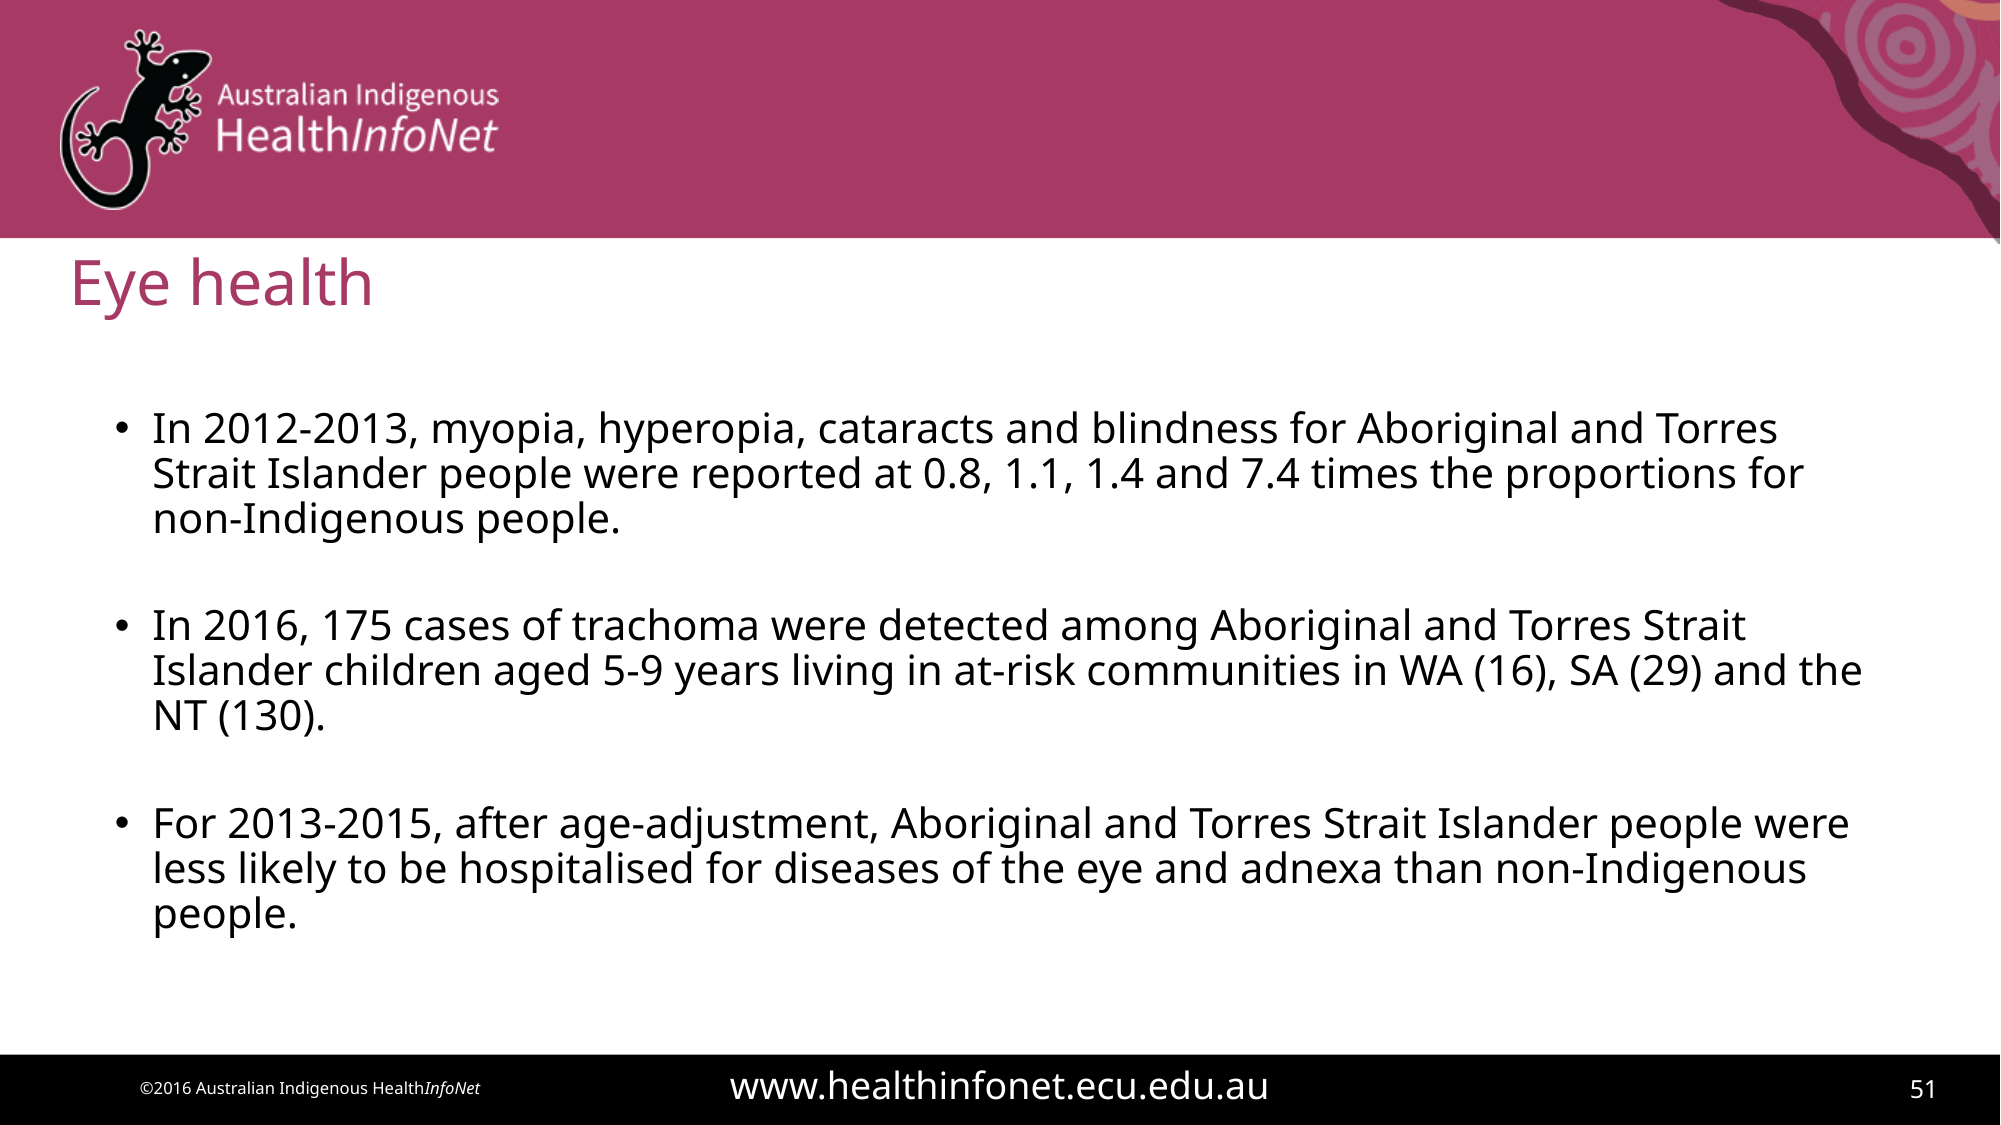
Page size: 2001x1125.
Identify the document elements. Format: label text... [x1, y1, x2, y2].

list In 2012-2013, myopia, hyperopia, cataracts and blindness for Aboriginal and Torres Strait Islander people were reported at 0.8, 1.1, 1.4 and 7.4 times the proportions for non-Indigenous people. In 2016, 175 cases of trachoma were detected among Aboriginal and Torres Strait Islander children aged 5-9 years living in at-risk communities in WA (16), SA (29) and the NT (130). For 2013-2015, after age-adjustment, Aboriginal and Torres Strait Islander people were less likely to be hospitalised for diseases of the eye and adnexa than non-Indigenous people. [99, 399, 1900, 1050]
picture [60, 29, 499, 210]
title Eye health [55, 243, 1945, 327]
picture [1673, 0, 2000, 279]
